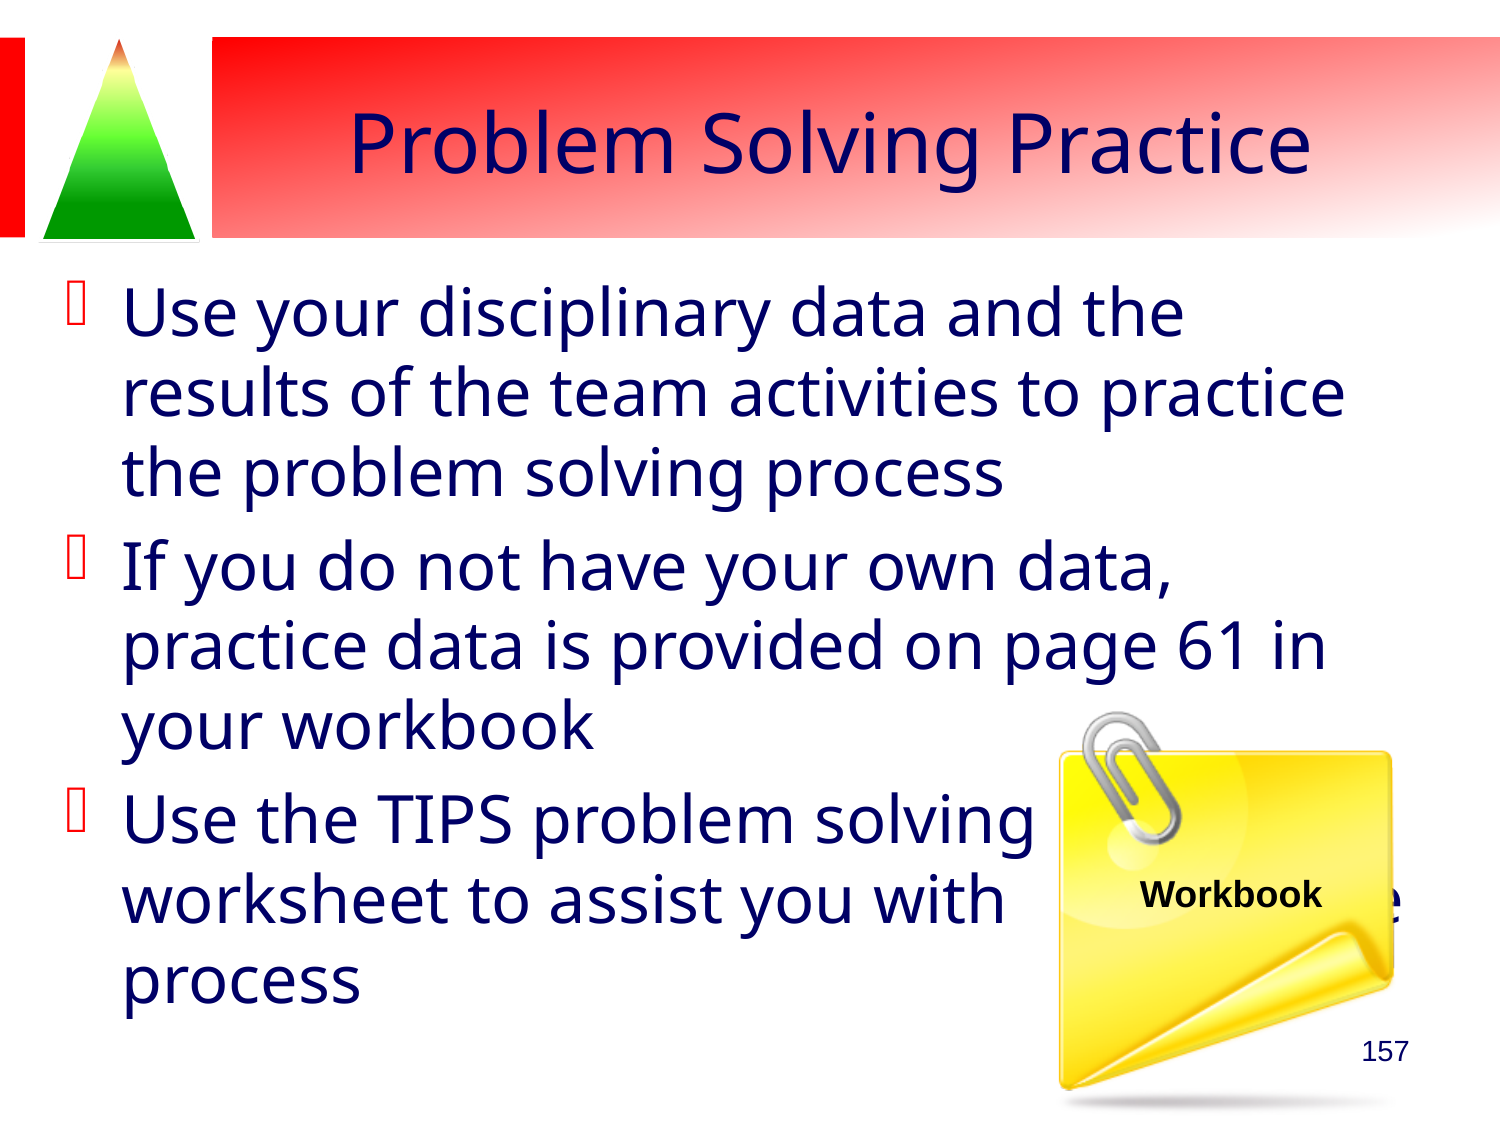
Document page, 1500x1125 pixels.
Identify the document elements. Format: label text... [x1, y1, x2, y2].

picture [37, 30, 200, 243]
title Problem Solving Practice [237, 37, 1426, 243]
list Use your disciplinary data and the results of the team activities to practice the problem solving process If you do not have your own data, practice data is provided on page 61 in your workbook Use the TIPS problem solving worksheet to assist you with the process [49, 262, 1426, 1026]
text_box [987, 674, 1438, 1125]
